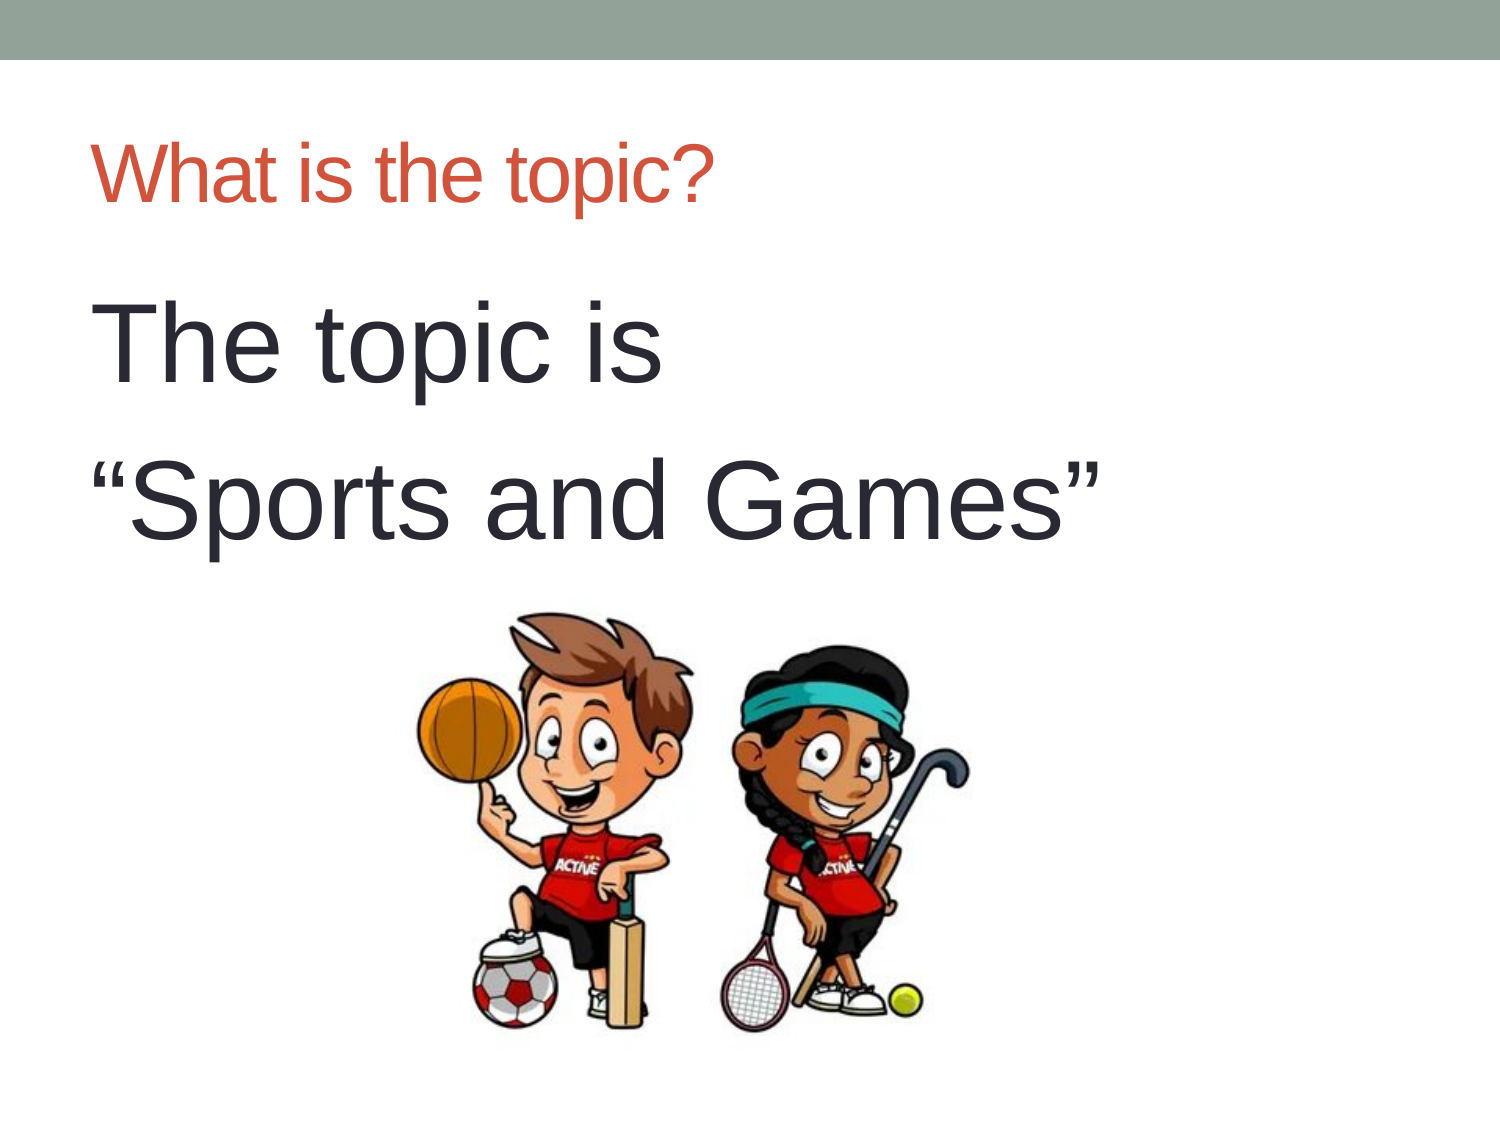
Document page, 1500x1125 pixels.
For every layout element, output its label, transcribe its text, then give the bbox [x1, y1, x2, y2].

list The topic is “Sports and Games” [75, 262, 1425, 1063]
picture [371, 574, 1110, 1075]
title What is the topic? [75, 87, 1425, 250]
